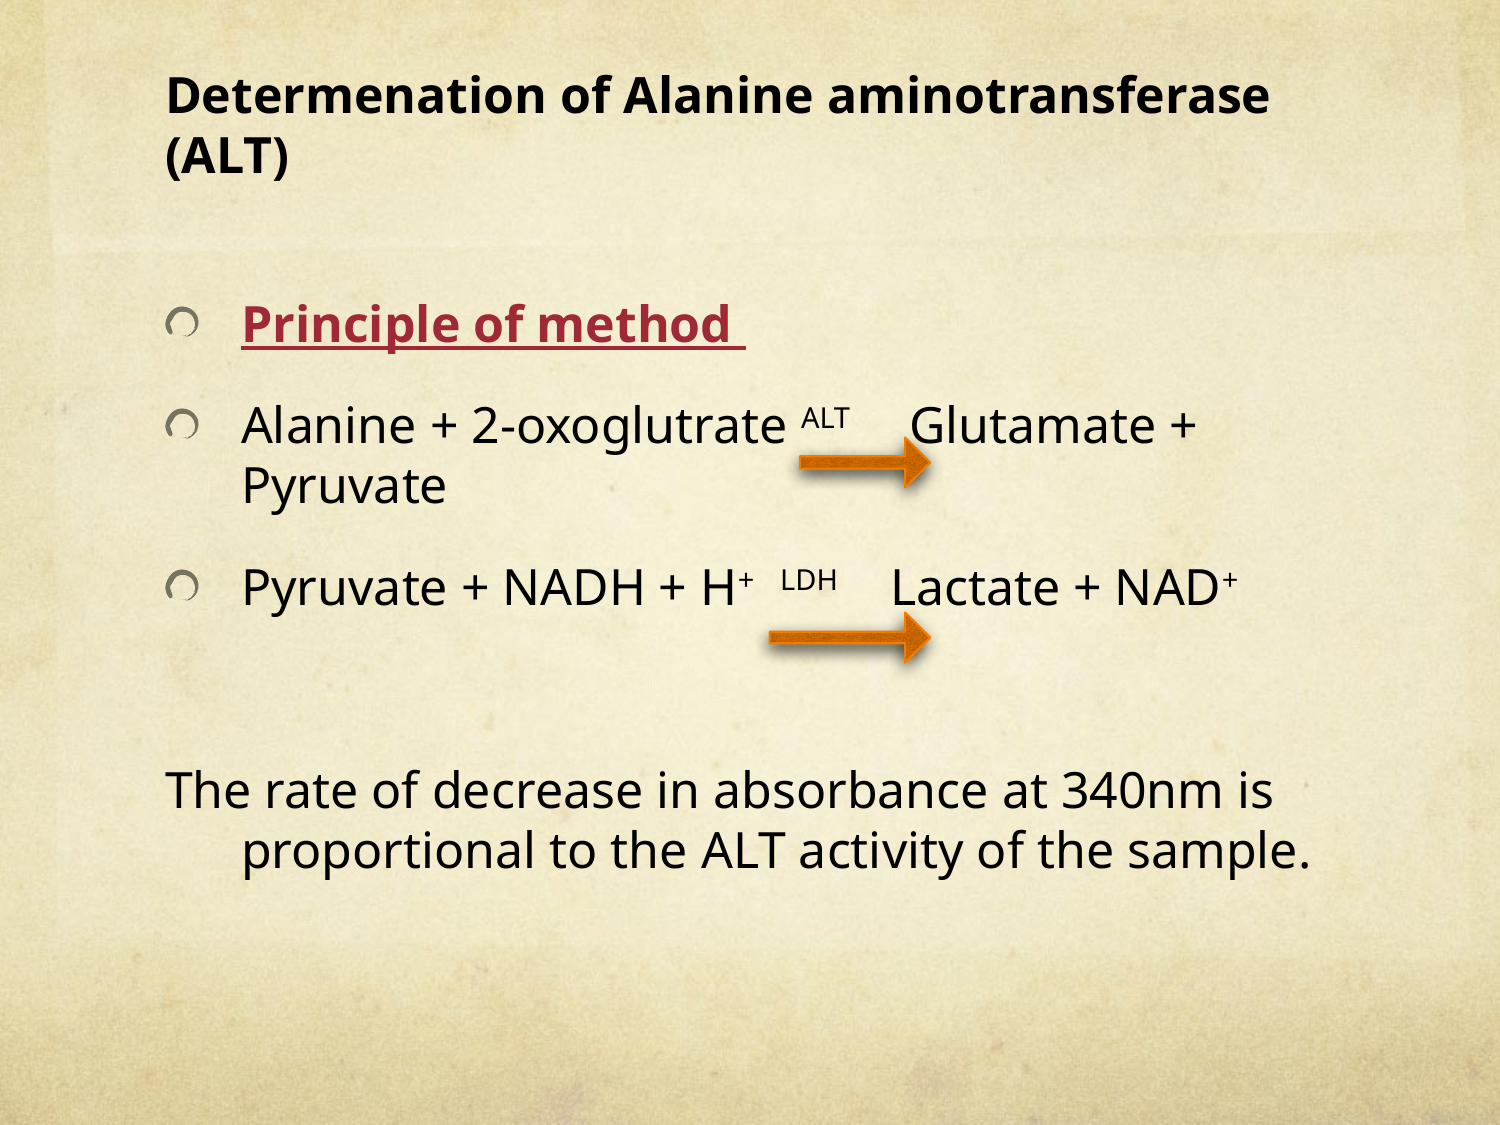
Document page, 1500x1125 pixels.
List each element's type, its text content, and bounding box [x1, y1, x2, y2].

text_box [798, 436, 931, 489]
list Principle of method Alanine + 2-oxoglutrate ALT Glutamate + Pyruvate Pyruvate + NADH + H+ LDH Lactate + NAD+ The rate of decrease in absorbance at 340nm is proportional to the ALT activity of the sample. [149, 284, 1350, 951]
text_box [768, 611, 931, 664]
picture [0, 0, 1500, 1125]
title Determenation of Alanine aminotransferase (ALT) [149, 82, 1350, 226]
